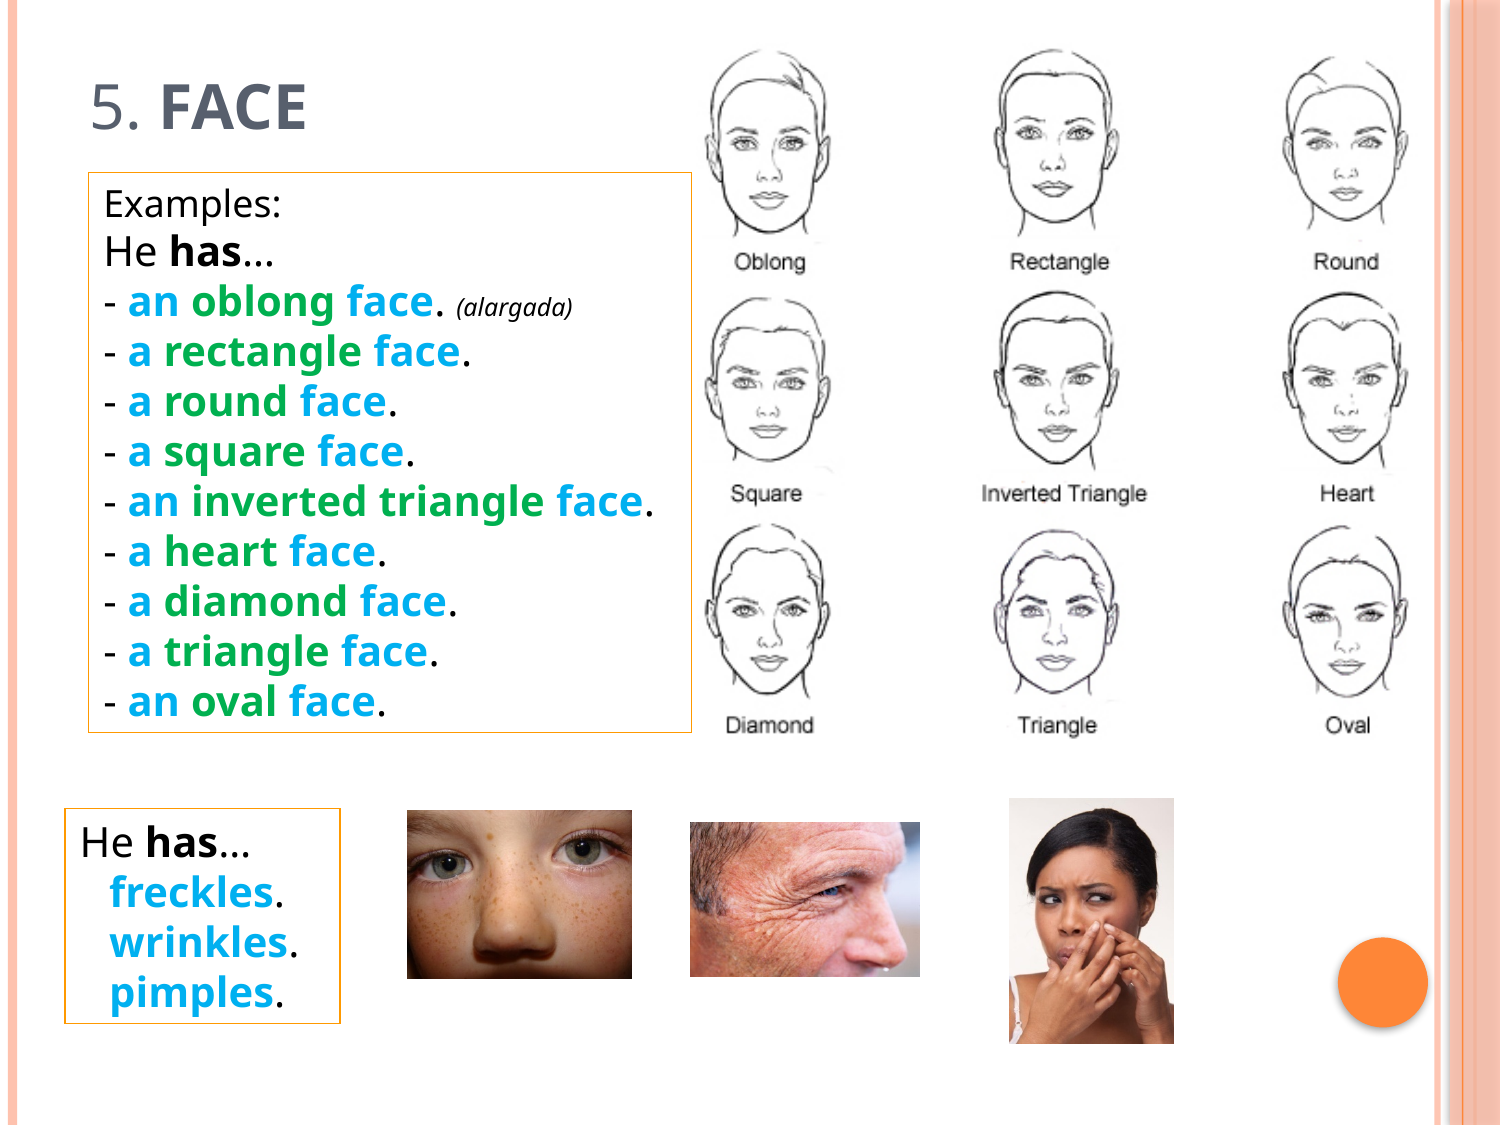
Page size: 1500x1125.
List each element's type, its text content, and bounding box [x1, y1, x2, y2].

text_box He has… freckles. wrinkles. pimples. [64, 808, 340, 1024]
picture [406, 809, 632, 980]
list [695, 42, 1419, 753]
text_box Examples: He has… - an oblong face. (alargada) - a rectangle face. - a round face. - a square face. - an inverted triangle face. - a heart face. - a diamond face. - a triangle face. - an oval face. [88, 172, 689, 733]
title 5. FACE [75, 45, 690, 149]
picture [1009, 798, 1174, 1045]
picture [690, 821, 920, 977]
